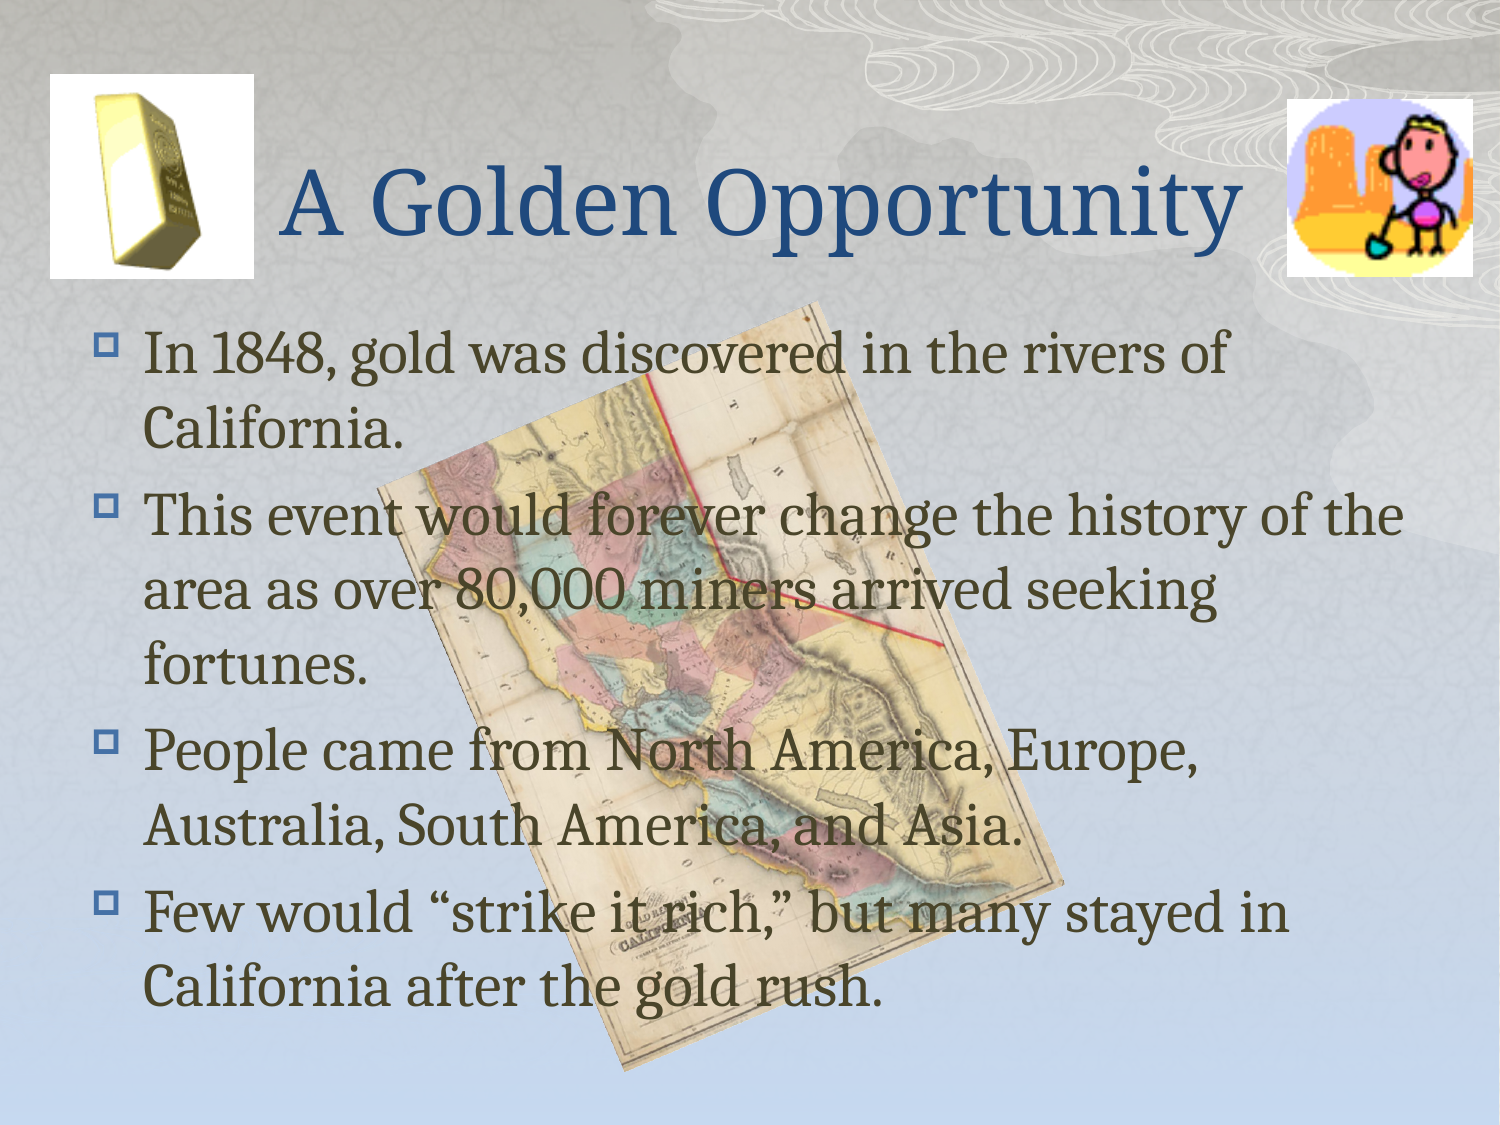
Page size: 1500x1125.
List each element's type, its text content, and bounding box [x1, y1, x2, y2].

picture [480, 368, 960, 1004]
picture [1287, 99, 1473, 277]
picture [608, 1032, 717, 1071]
list In 1848, gold was discovered in the rivers of California. This event would forever change the history of the area as over 80,000 miners arrived seeking fortunes. People came from North America, Europe, Australia, South America, and Asia. Few would “strike it rich,” but many stayed in California after the gold rush. [76, 304, 1430, 1032]
title A Golden Opportunity [75, 105, 1425, 293]
picture [49, 74, 254, 279]
